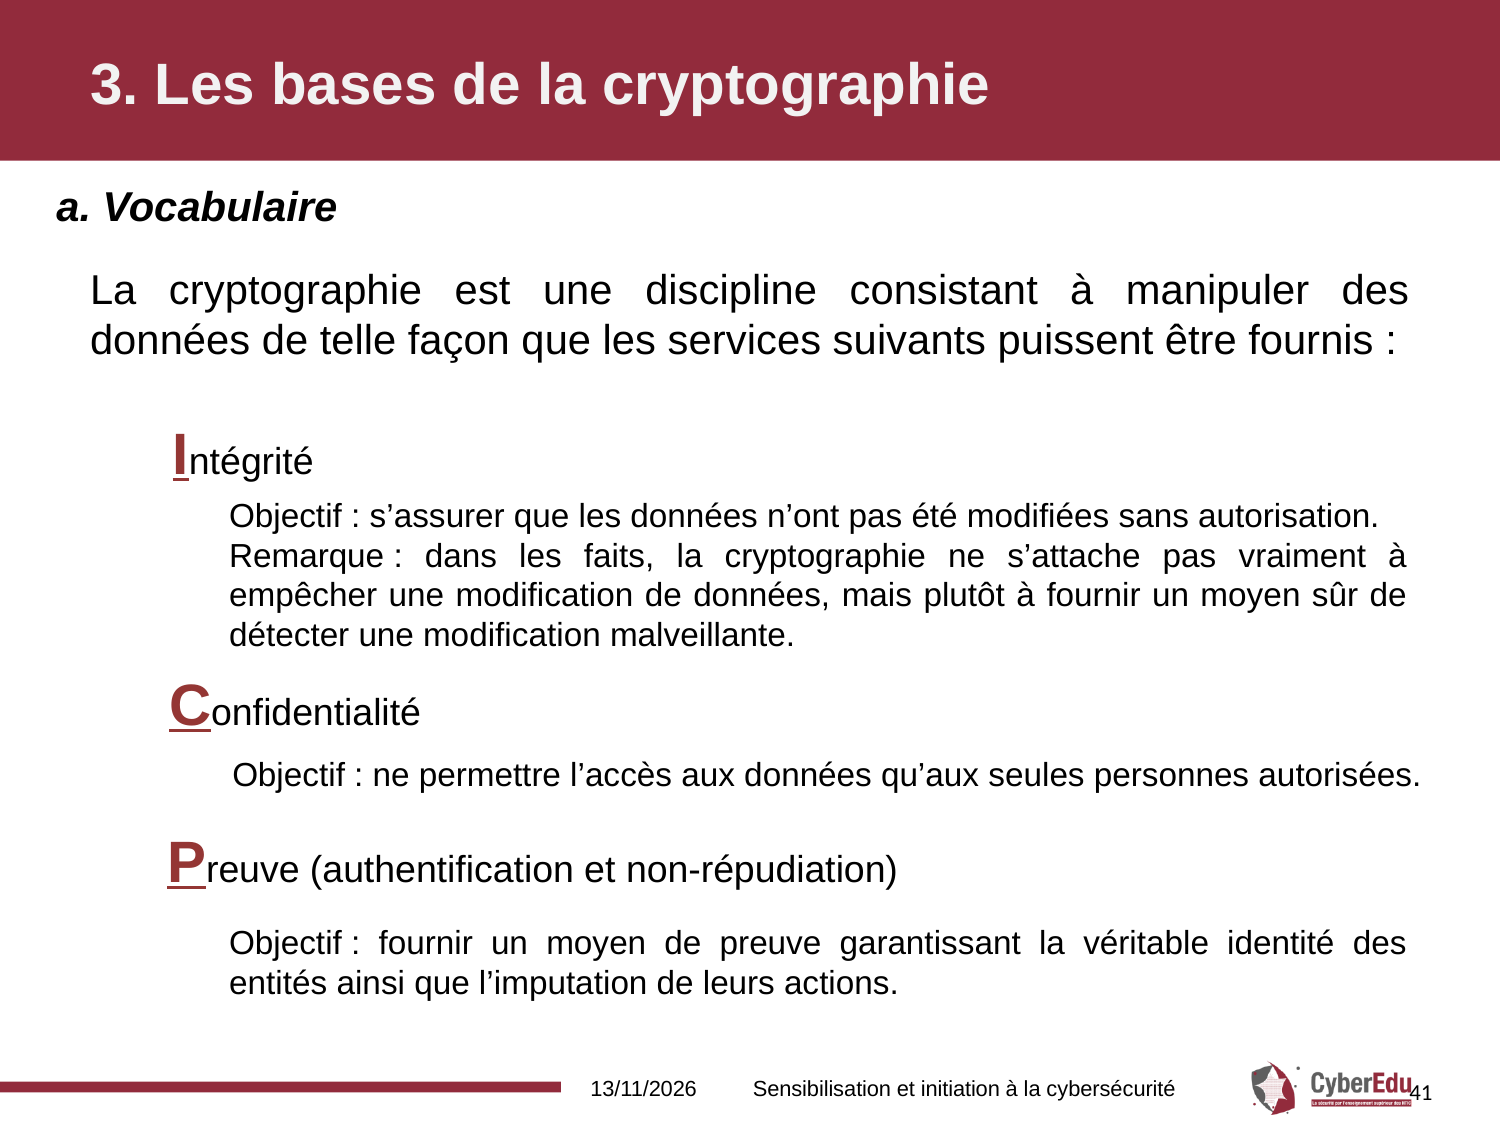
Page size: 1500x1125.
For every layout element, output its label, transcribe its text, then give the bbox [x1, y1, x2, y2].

text_box Intégrité [157, 408, 329, 494]
text_box Objectif : fournir un moyen de preuve garantissant la véritable identité des entités ainsi que l’imputation de leurs actions. [214, 913, 1424, 1009]
text_box Preuve (authentification et non-répudiation) [152, 816, 914, 902]
text_box Confidentialité [154, 660, 436, 745]
footer Sensibilisation et initiation à la cybersécurité [738, 1057, 1236, 1118]
list La cryptographie est une discipline consistant à manipuler des données de telle façon que les services suivants puissent être fournis : [75, 255, 1425, 433]
text_box Objectif : ne permettre l’accès aux données qu’aux seules personnes autorisées. [217, 745, 1439, 801]
picture [1246, 1060, 1412, 1115]
text_box Objectif : s’assurer que les données n’ont pas été modifiées sans autorisation. Remarque : dans les faits, la cryptographie ne s’attache pas vraiment à empêcher une modification de données, mais plutôt à fournir un moyen sûr de détecter une modification malveillante. [214, 486, 1424, 661]
title 3. Les bases de la cryptographie [75, 1, 1425, 161]
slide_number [561, 1057, 727, 1118]
text_box a. Vocabulaire [41, 172, 1471, 268]
